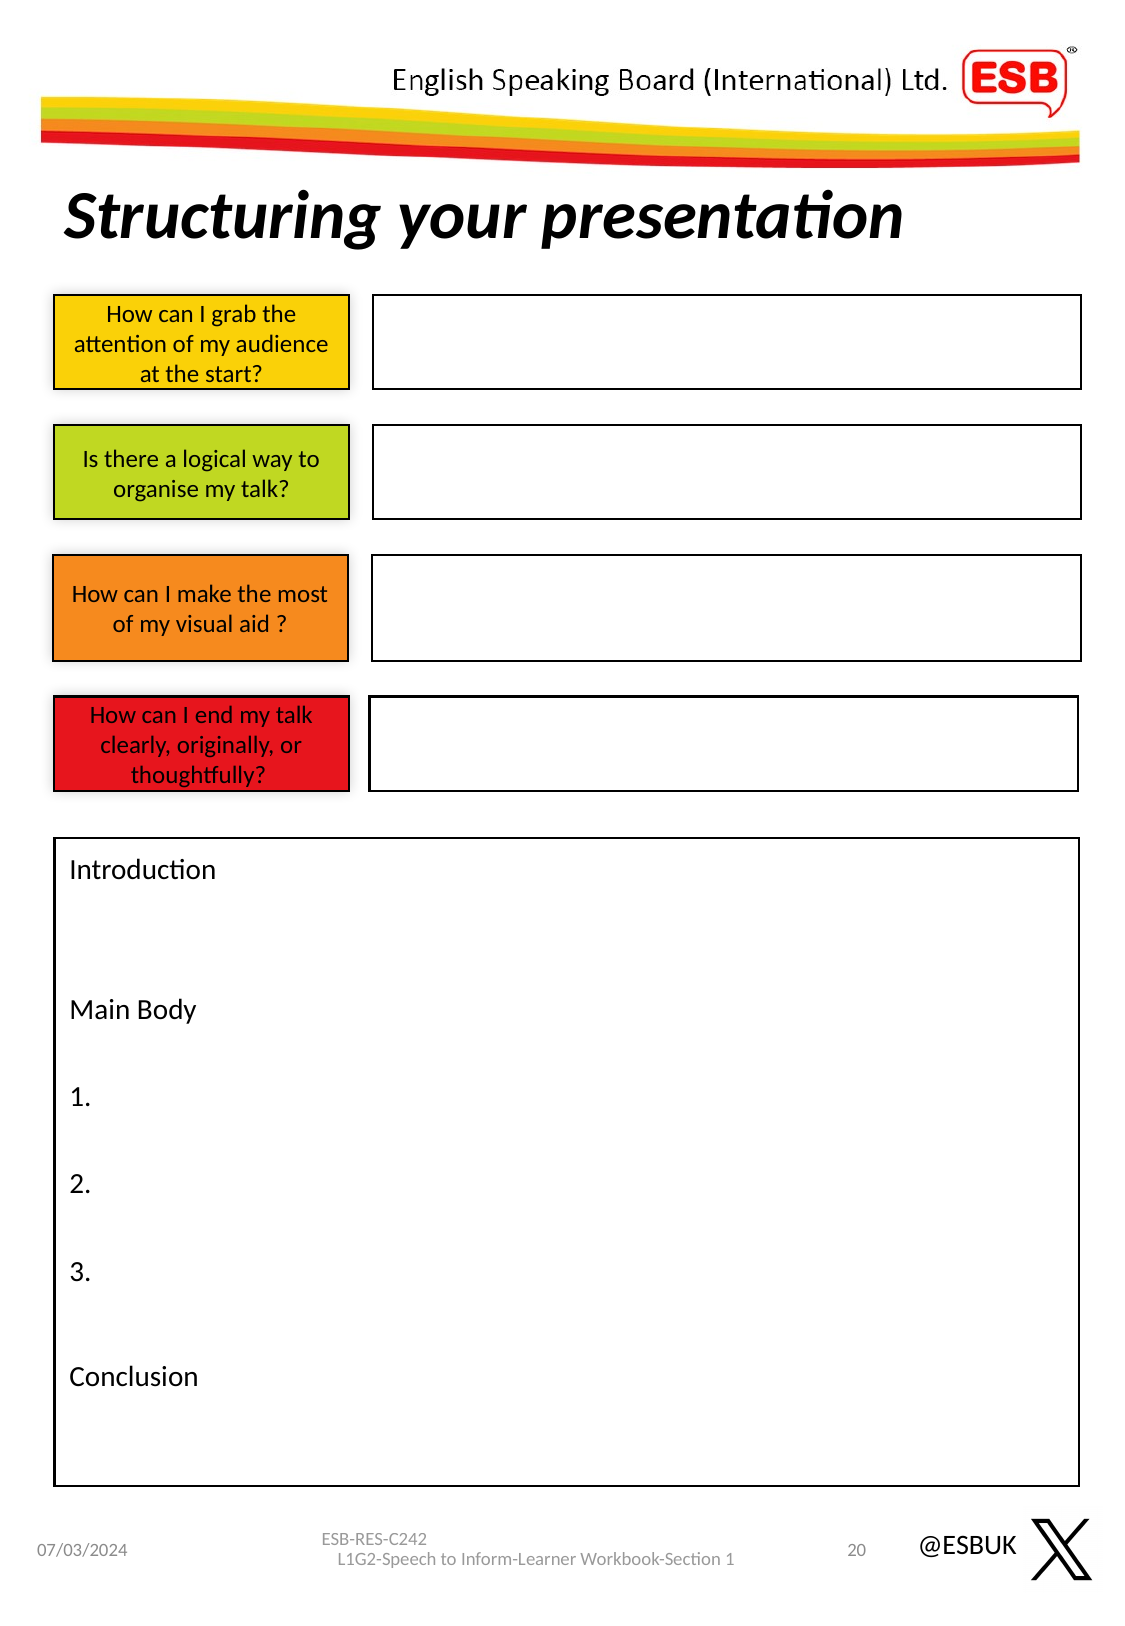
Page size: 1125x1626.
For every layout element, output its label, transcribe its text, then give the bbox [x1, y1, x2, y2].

text_box [372, 294, 1082, 390]
text_box How can I grab the attention of my audience at the start? [53, 294, 350, 390]
text_box How can I make the most of my visual aid ? [52, 554, 349, 662]
text_box How can I end my talk clearly, originally, or thoughtfully? [53, 695, 350, 792]
text_box [371, 554, 1082, 662]
title Structuring your presentation [49, 162, 1020, 270]
text_box [372, 424, 1082, 520]
footer ESB-RES-C242 L1G2-Speech to Inform-Learner Workbook-Section 1 [296, 1506, 697, 1593]
text_box [368, 695, 1079, 792]
picture [1022, 1506, 1103, 1593]
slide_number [22, 1506, 276, 1593]
slide_number 20 [697, 1506, 882, 1593]
text_box Introduction Main Body Conclusion [53, 837, 1080, 1487]
picture [0, 1, 1125, 234]
text_box Is there a logical way to organise my talk? [53, 424, 350, 520]
